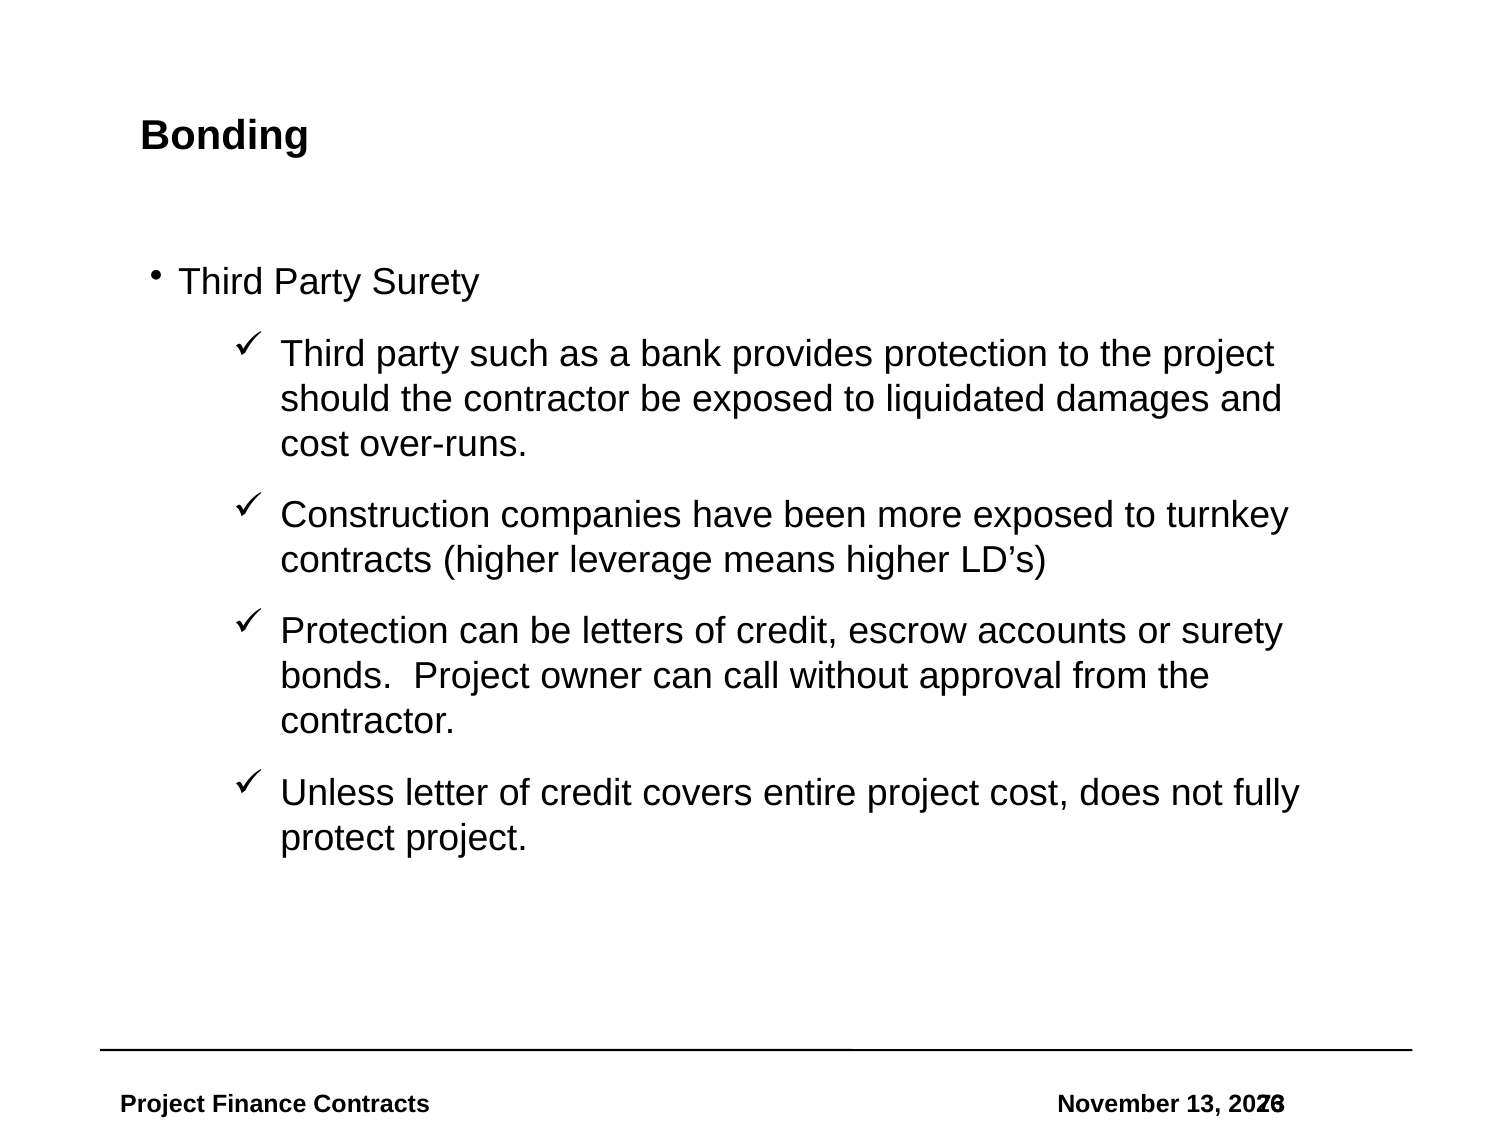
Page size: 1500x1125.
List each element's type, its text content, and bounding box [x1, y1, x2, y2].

title Bonding [124, 99, 1288, 226]
list Third Party Surety Third party such as a bank provides protection to the project should the contractor be exposed to liquidated damages and cost over-runs. Construction companies have been more exposed to turnkey contracts (higher leverage means higher LD’s) Protection can be letters of credit, escrow accounts or surety bonds. Project owner can call without approval from the contractor. Unless letter of credit covers entire project cost, does not fully protect project. [124, 249, 1376, 1001]
